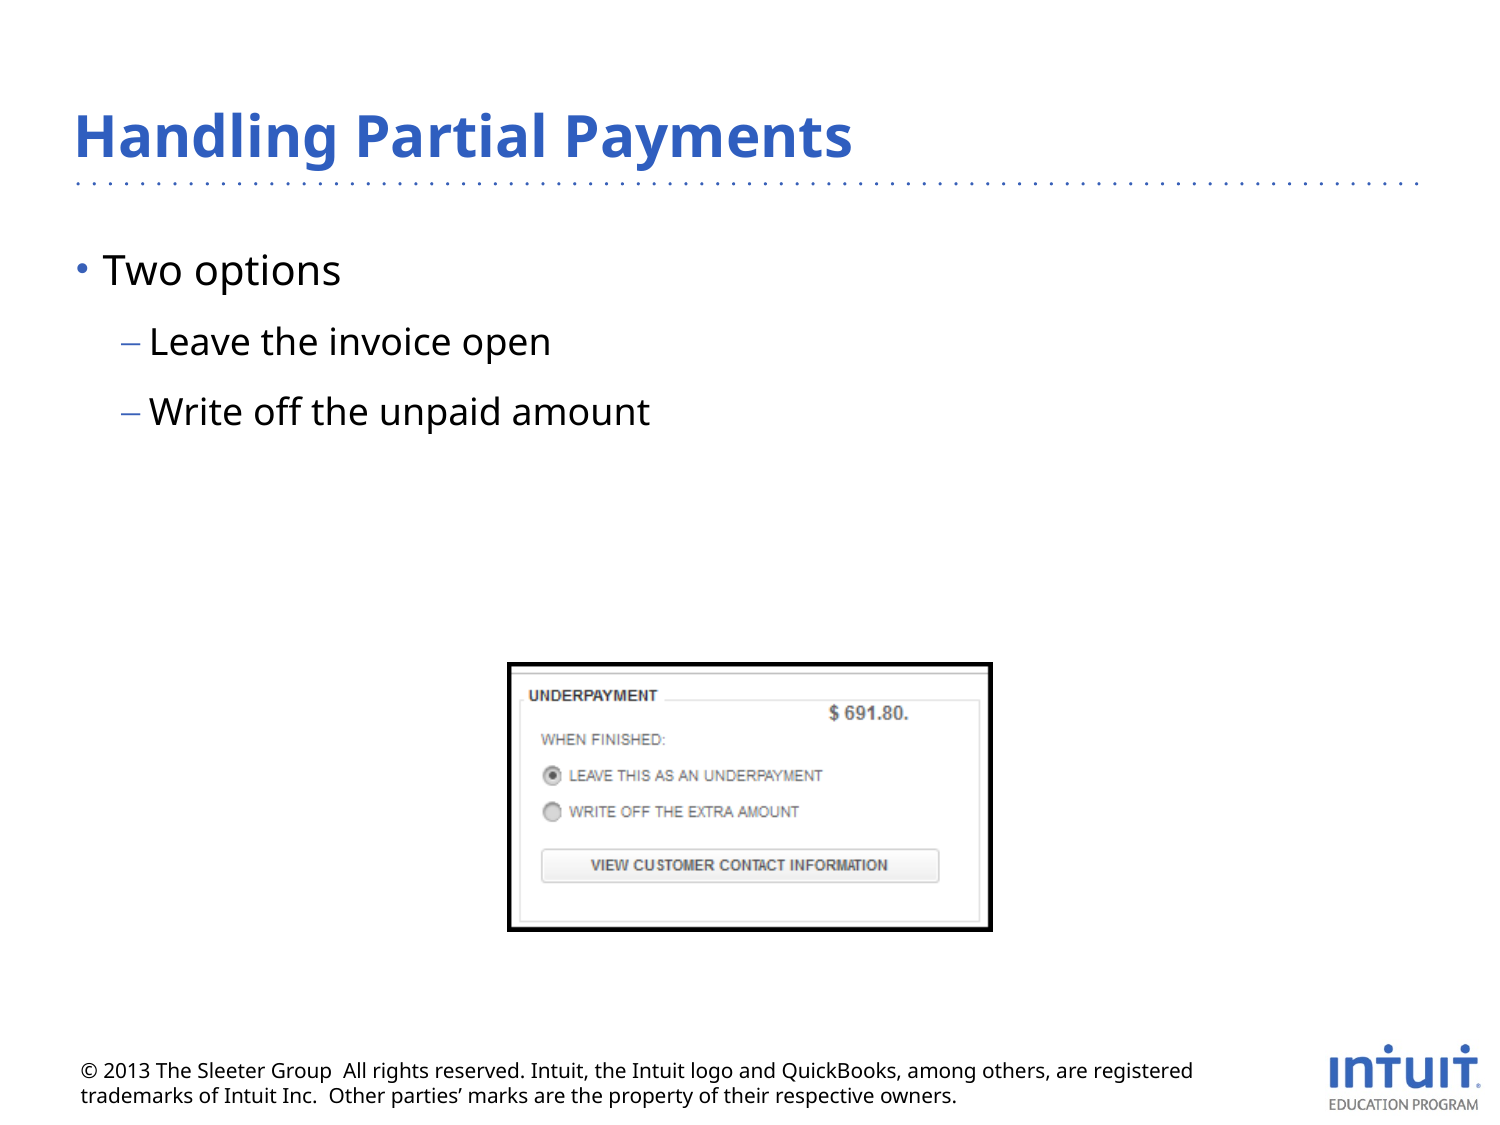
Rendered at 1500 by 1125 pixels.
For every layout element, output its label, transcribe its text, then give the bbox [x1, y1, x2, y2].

picture [1325, 1039, 1485, 1116]
list Two options Leave the invoice open Write off the unpaid amount [75, 235, 1424, 1012]
title Handling Partial Payments [73, 62, 1424, 169]
picture [506, 662, 994, 932]
